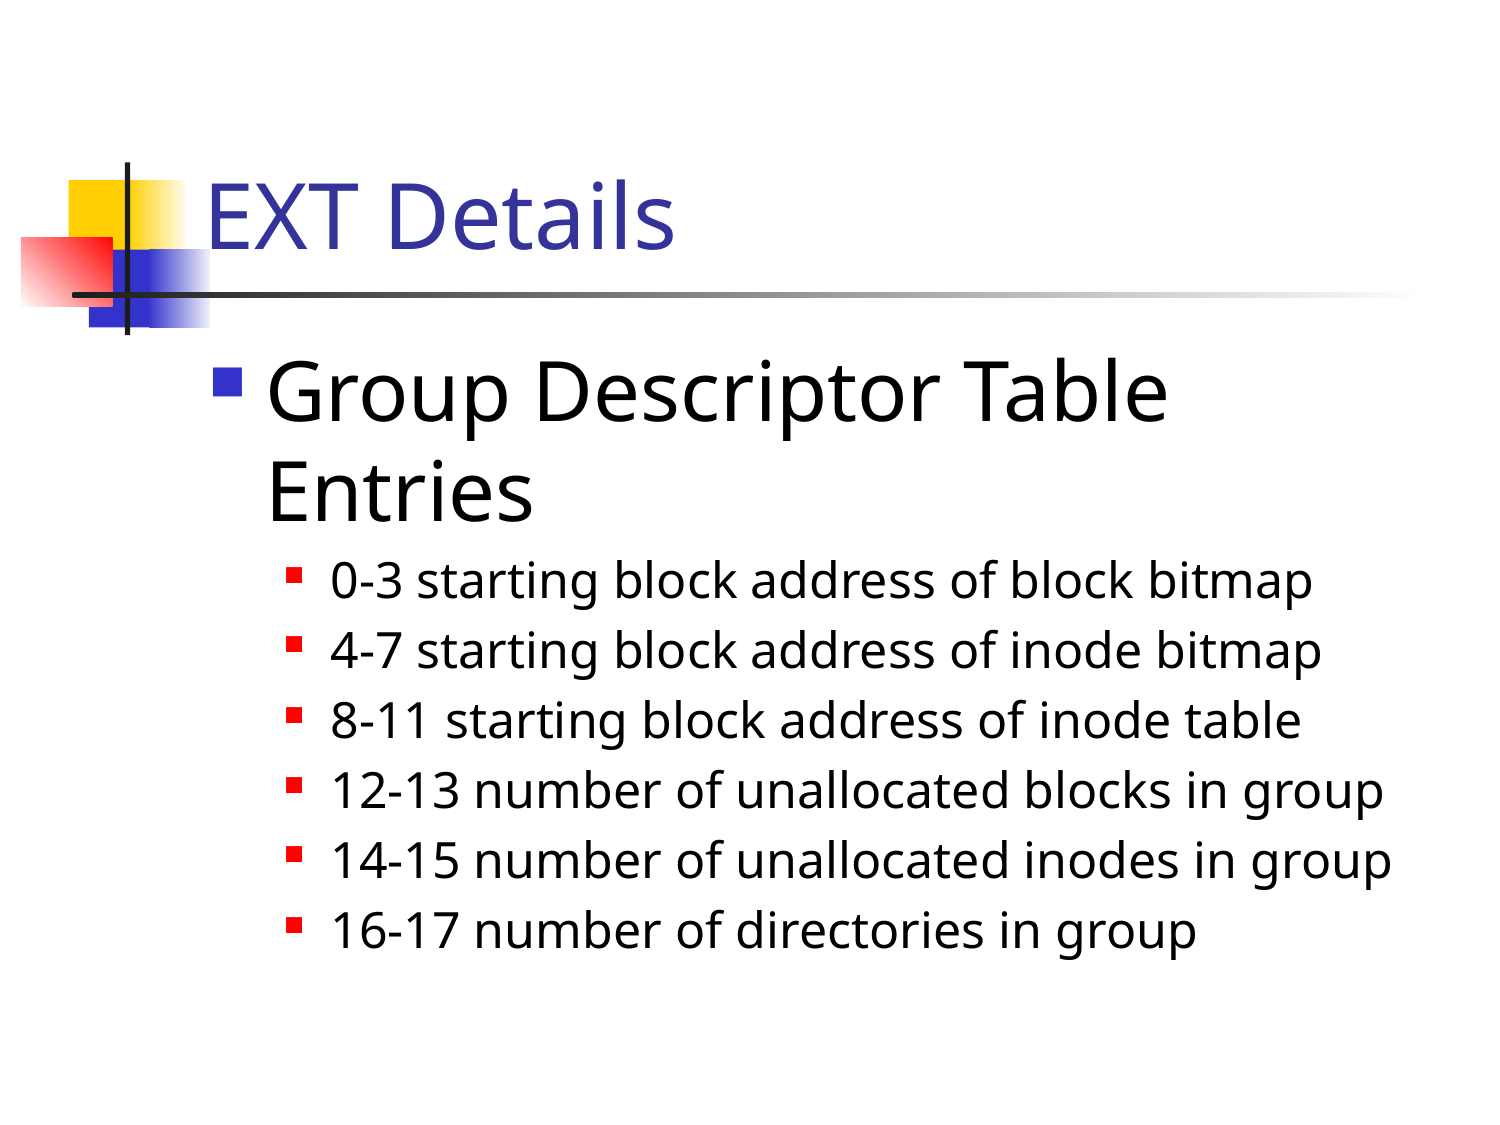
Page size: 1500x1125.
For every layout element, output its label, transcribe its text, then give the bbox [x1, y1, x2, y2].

title EXT Details [188, 34, 1468, 276]
list Group Descriptor Table Entries 0-3 starting block address of block bitmap 4-7 starting block address of inode bitmap 8-11 starting block address of inode table 12-13 number of unallocated blocks in group 14-15 number of unallocated inodes in group 16-17 number of directories in group [193, 330, 1470, 1007]
